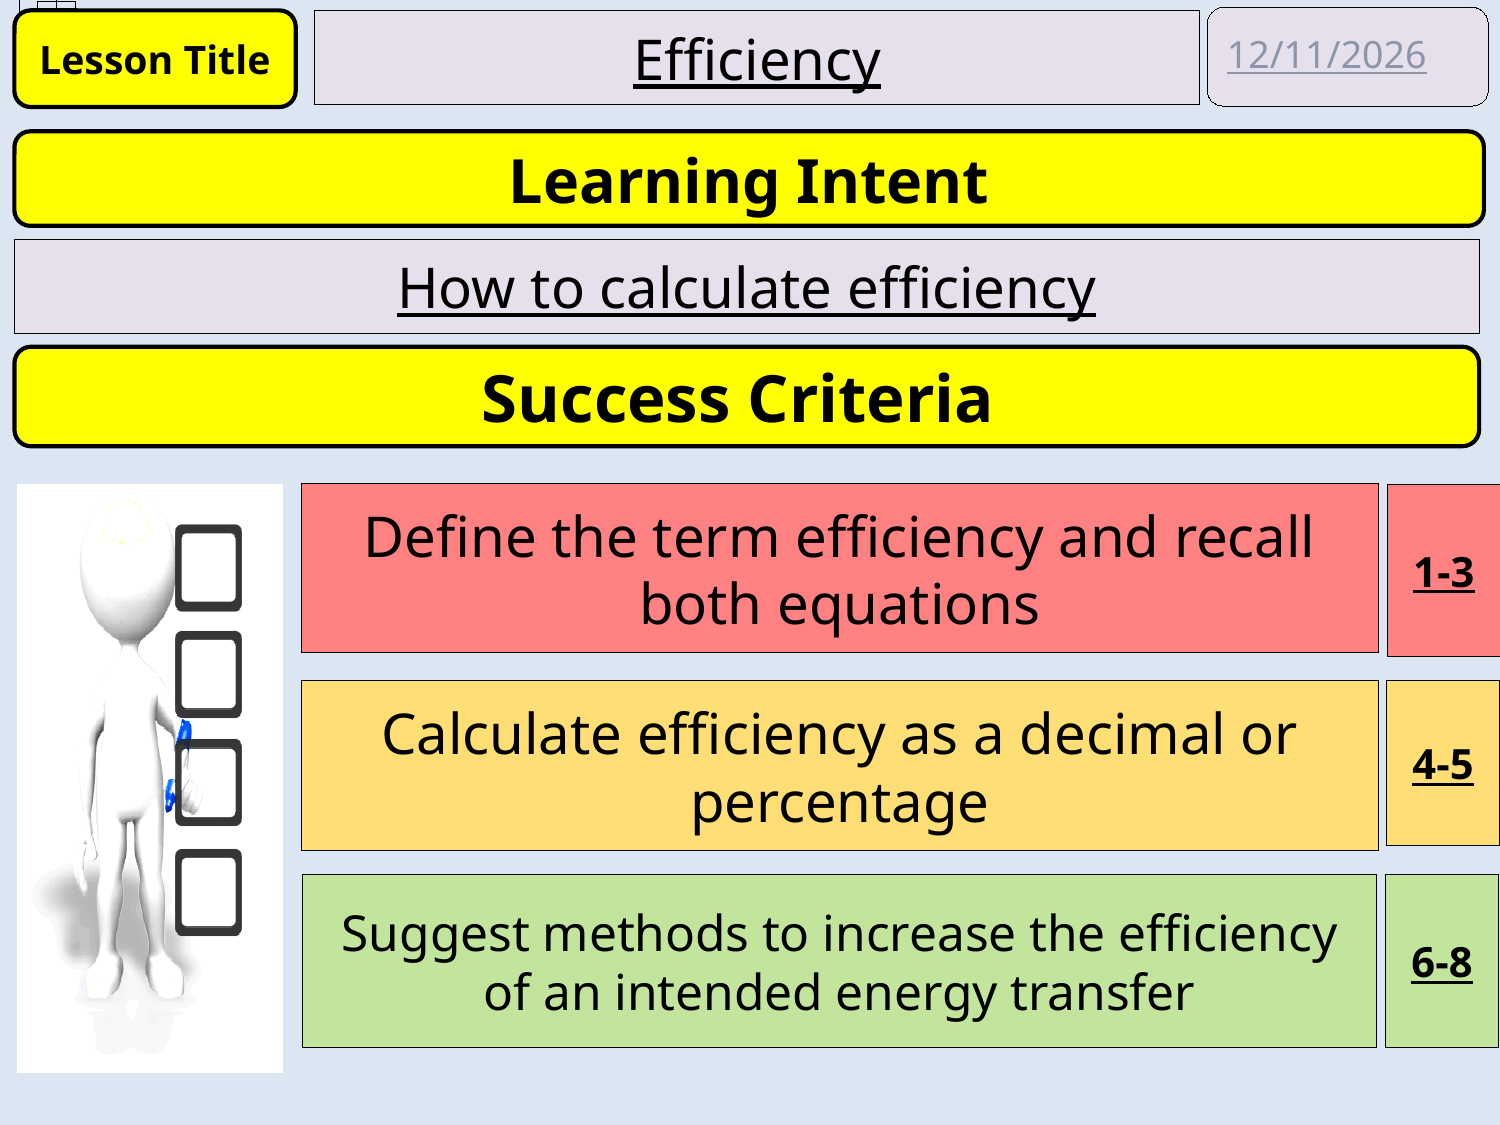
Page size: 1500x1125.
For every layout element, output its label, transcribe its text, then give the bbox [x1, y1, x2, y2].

list Define the term efficiency and recall both equations [301, 483, 1379, 653]
list Suggest methods to increase the efficiency of an intended energy transfer [302, 874, 1377, 1048]
list 1-3 [1387, 484, 1500, 657]
list 4-5 [1386, 680, 1500, 846]
picture [17, 484, 283, 1073]
list Efficiency [314, 10, 1200, 105]
list How to calculate efficiency [14, 239, 1480, 334]
list Calculate efficiency as a decimal or percentage [301, 680, 1379, 851]
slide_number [1207, 7, 1489, 107]
list 6-8 [1385, 874, 1499, 1048]
